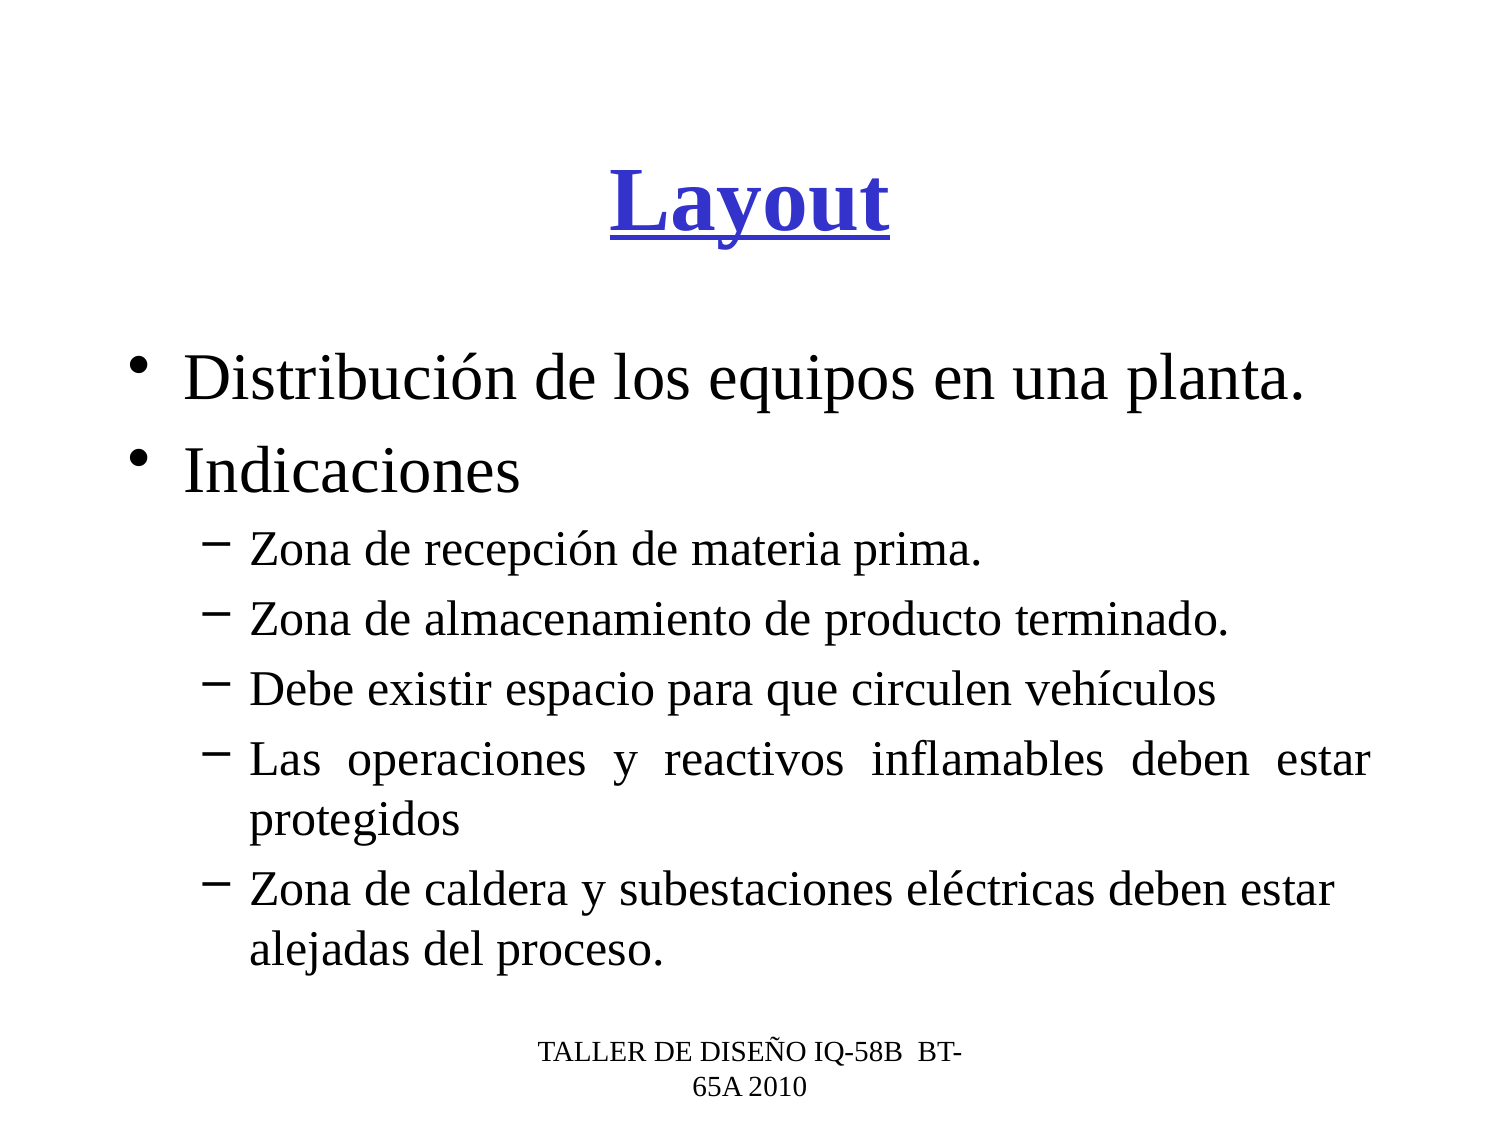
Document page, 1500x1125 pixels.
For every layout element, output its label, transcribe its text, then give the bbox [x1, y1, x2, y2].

title Layout [112, 99, 1388, 288]
list Distribución de los equipos en una planta. Indicaciones Zona de recepción de materia prima. Zona de almacenamiento de producto terminado. Debe existir espacio para que circulen vehículos Las operaciones y reactivos inflamables deben estar protegidos Zona de caldera y subestaciones eléctricas deben estar alejadas del proceso. [112, 324, 1388, 1001]
footer TALLER DE DISEÑO IQ-58B BT-65A 2010 [512, 1024, 988, 1101]
